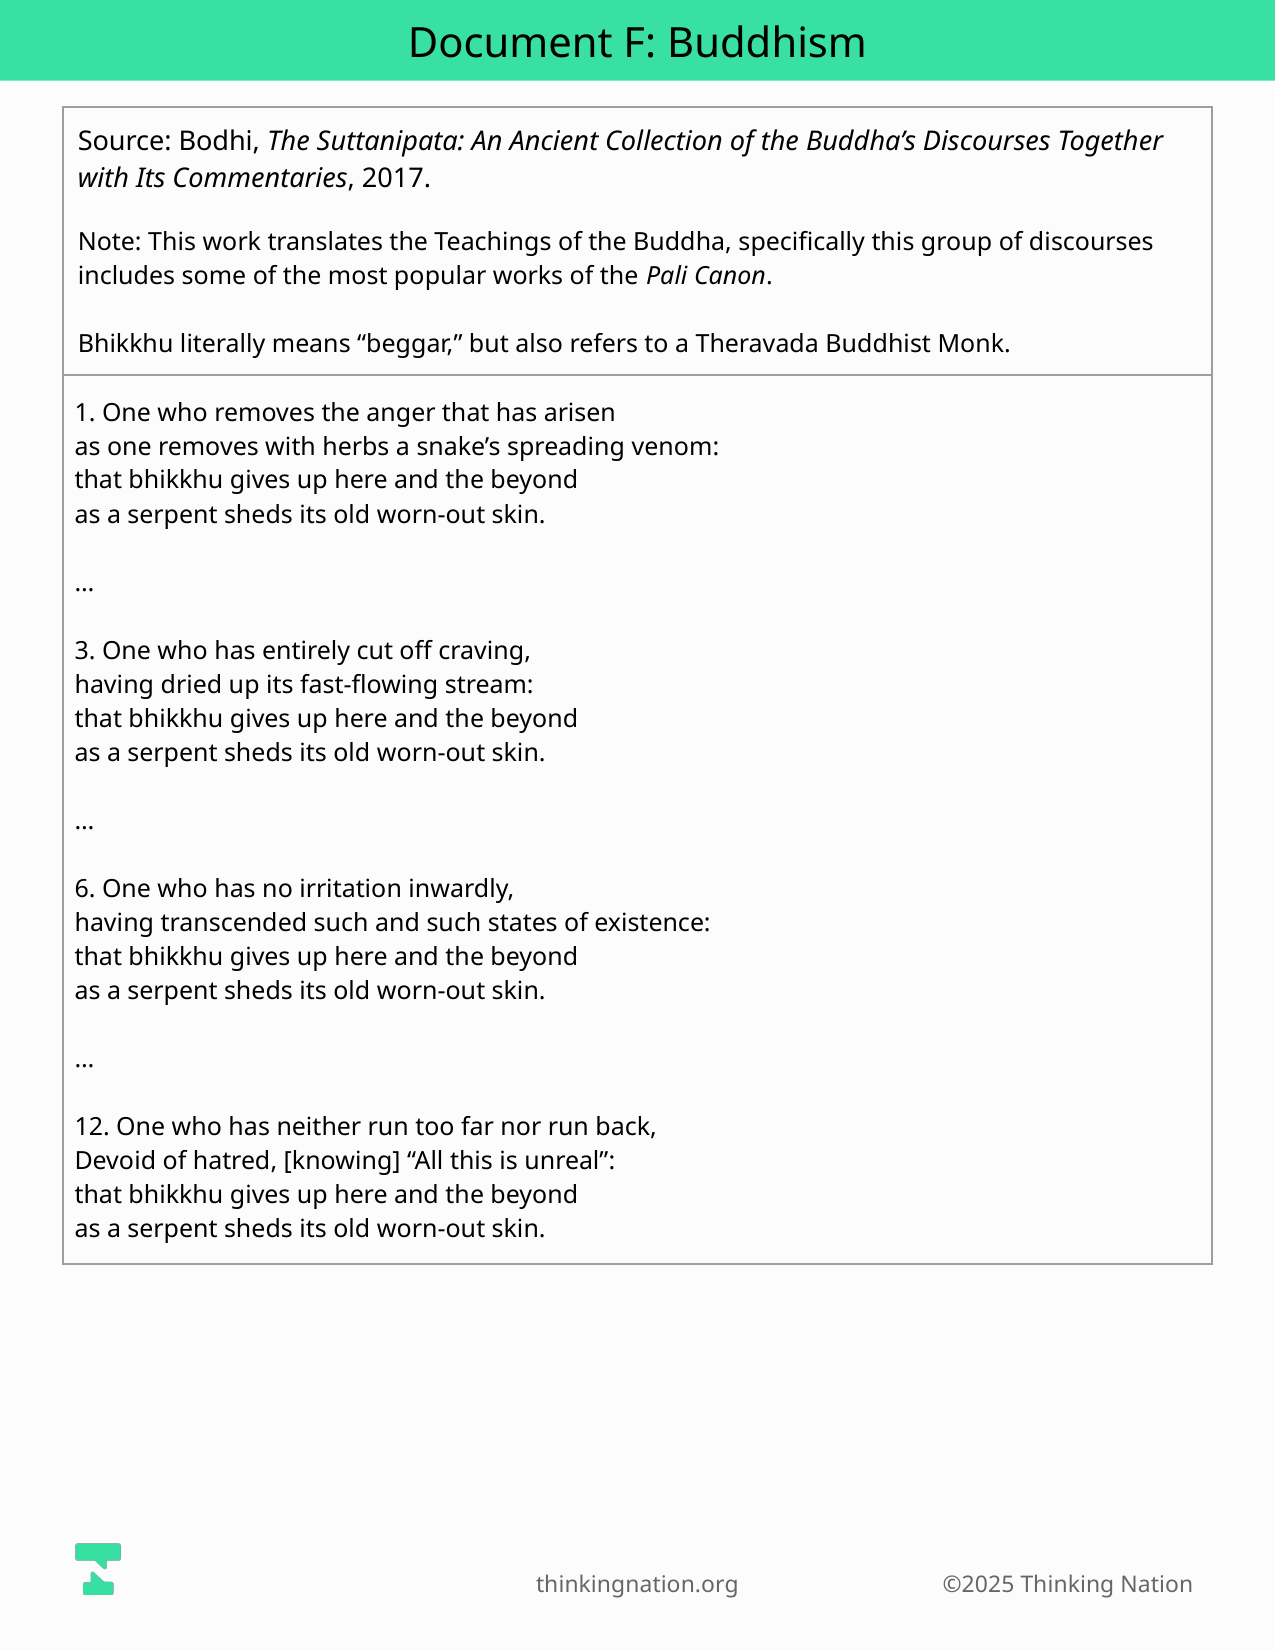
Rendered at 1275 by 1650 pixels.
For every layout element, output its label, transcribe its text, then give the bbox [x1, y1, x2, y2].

table_cell 1. One who removes the anger that has arisen as one removes with herbs a snake’s spreading venom: that bhikkhu gives up here and the beyond as a serpent sheds its old worn-out skin. … 3. One who has entirely cut off craving, having dried up its fast-flowing stream: that bhikkhu gives up here and the beyond as a serpent sheds its old worn-out skin. … 6. One who has no irritation inwardly, having transcended such and such states of existence: that bhikkhu gives up here and the beyond as a serpent sheds its old worn-out skin. … 12. One who has neither run too far nor run back, Devoid of hatred, [knowing] “All this is unreal”: that bhikkhu gives up here and the beyond as a serpent sheds its old worn-out skin. [64, 376, 1211, 1263]
text_box thinkingnation.org [486, 1553, 789, 1605]
picture [62, 1533, 134, 1605]
text_box Document F: Buddhism [0, 0, 1275, 81]
text_box ©2025 Thinking Nation [907, 1553, 1210, 1605]
table_header Source: Bodhi, The Suttanipata: An Ancient Collection of the Buddha’s Discourses Together with Its Commentaries, 2017. Note: This work translates the Teachings of the Buddha, specifically this group of discourses includes some of the most popular works of the Pali Canon. Bhikkhu literally means “beggar,” but also refers to a Theravada Buddhist Monk. [64, 108, 1211, 374]
